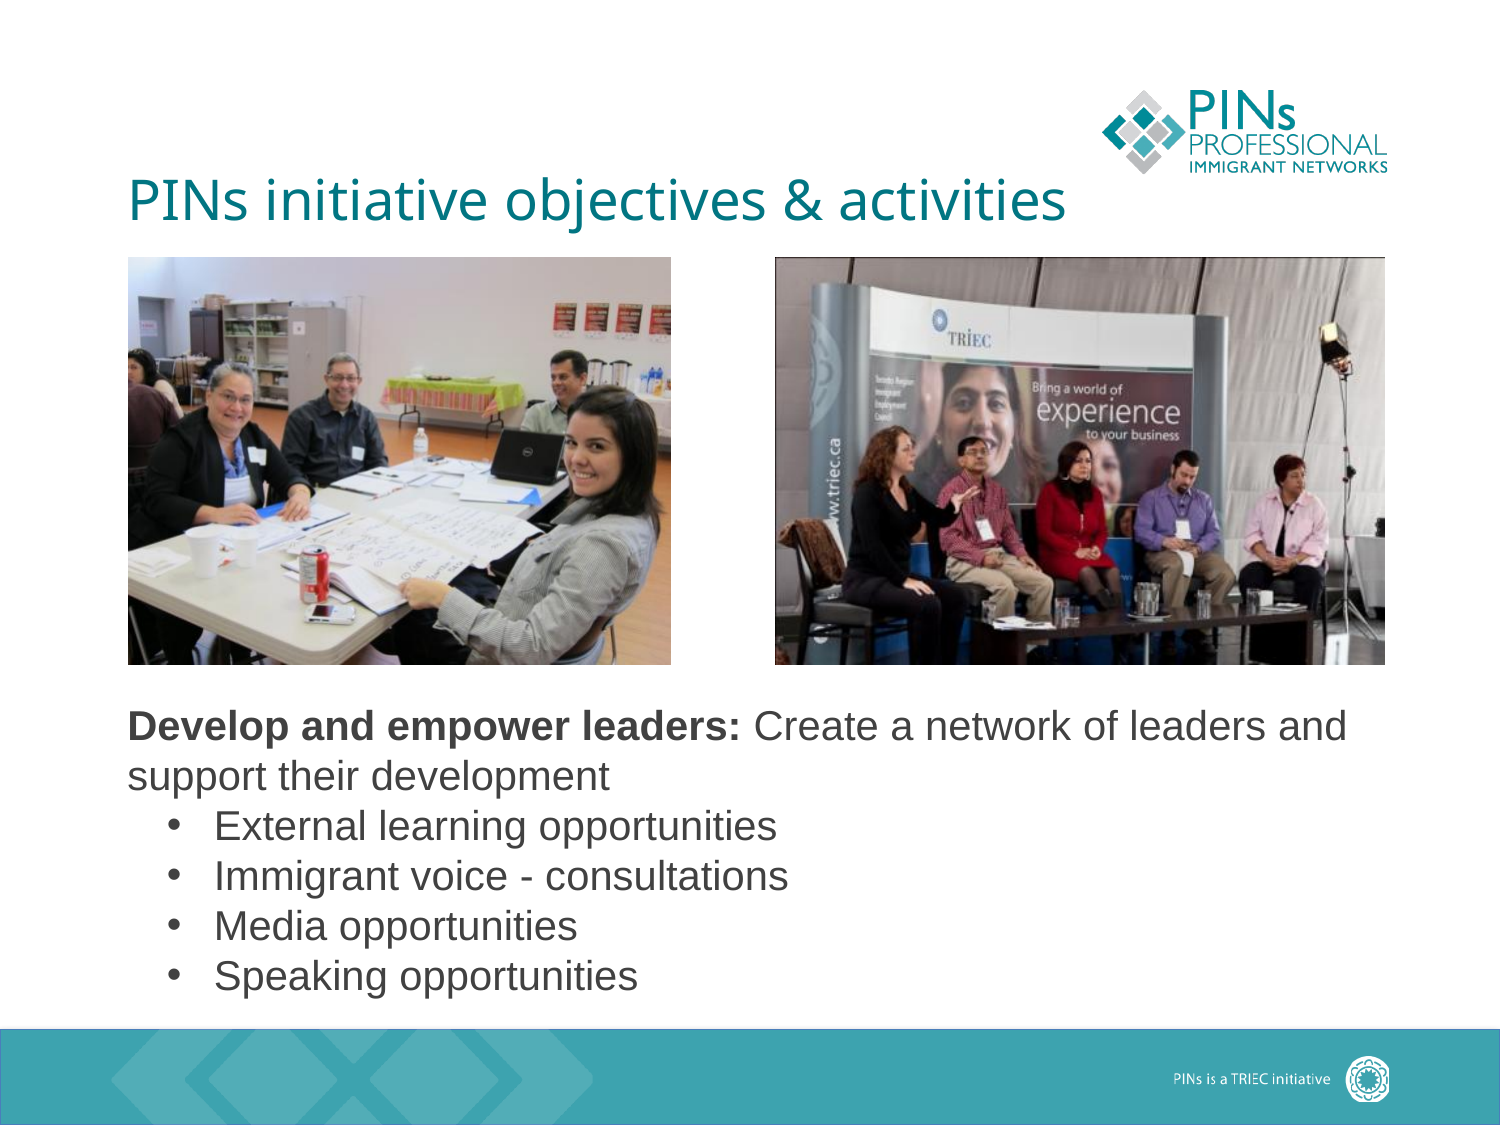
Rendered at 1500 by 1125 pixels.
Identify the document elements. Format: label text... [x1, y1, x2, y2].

picture [127, 257, 671, 665]
picture [1088, 68, 1401, 196]
picture [775, 257, 1385, 665]
title PINs initiative objectives & activities [112, 157, 1388, 289]
text_box Develop and empower leaders: Create a network of leaders and support their development External learning opportunities Immigrant voice - consultations Media opportunities Speaking opportunities [112, 691, 1463, 1007]
